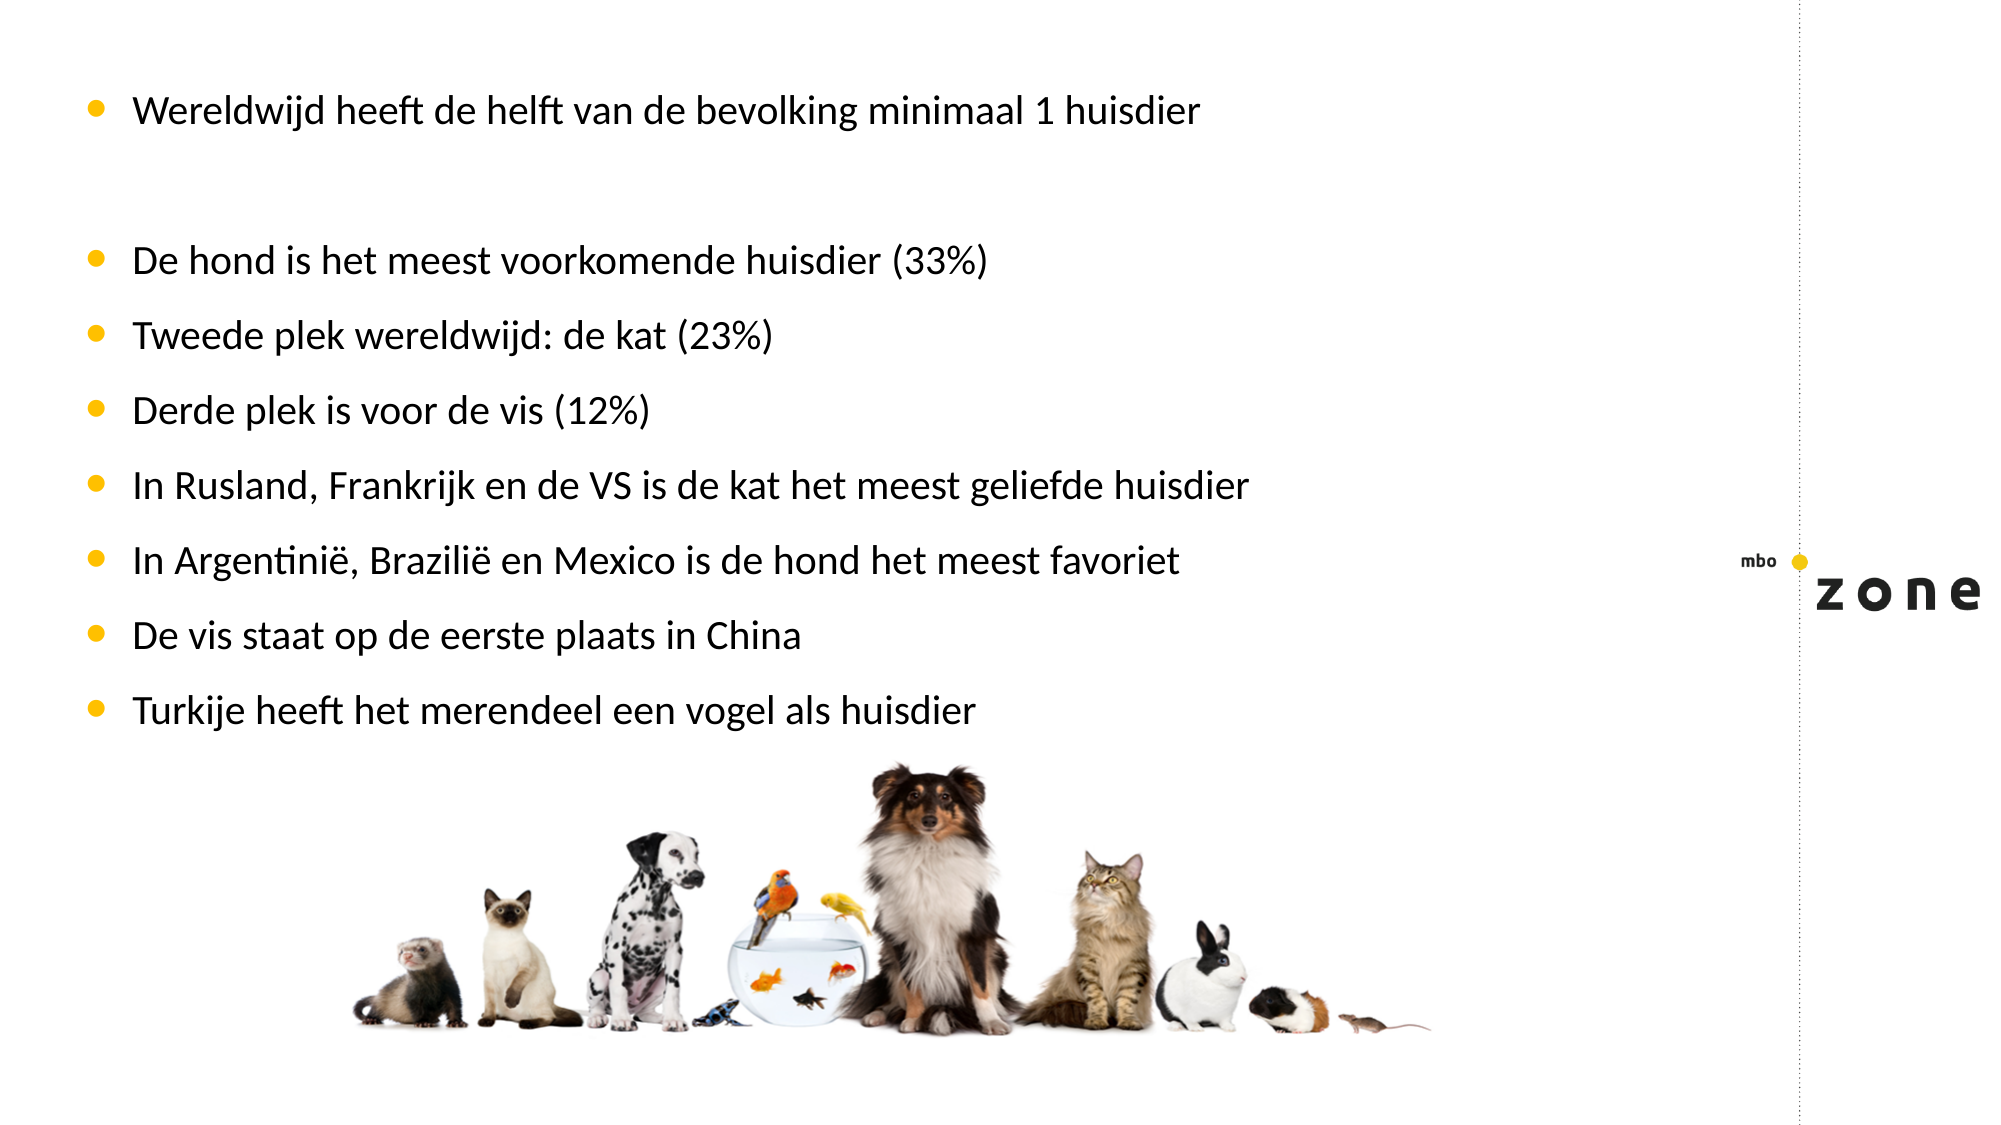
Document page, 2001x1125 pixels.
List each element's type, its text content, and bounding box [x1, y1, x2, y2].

picture [332, 747, 1446, 1043]
text_box Wereldwijd heeft de helft van de bevolking minimaal 1 huisdier De hond is het meest voorkomende huisdier (33%) Tweede plek wereldwijd: de kat (23%) Derde plek is voor de vis (12%) In Rusland, Frankrijk en de VS is de kat het meest geliefde huisdier In Argentinië, Brazilië en Mexico is de hond het meest favoriet De vis staat op de eerste plaats in China Turkije heeft het merendeel een vogel als huisdier [70, 50, 1394, 741]
picture [1596, 0, 2001, 1125]
